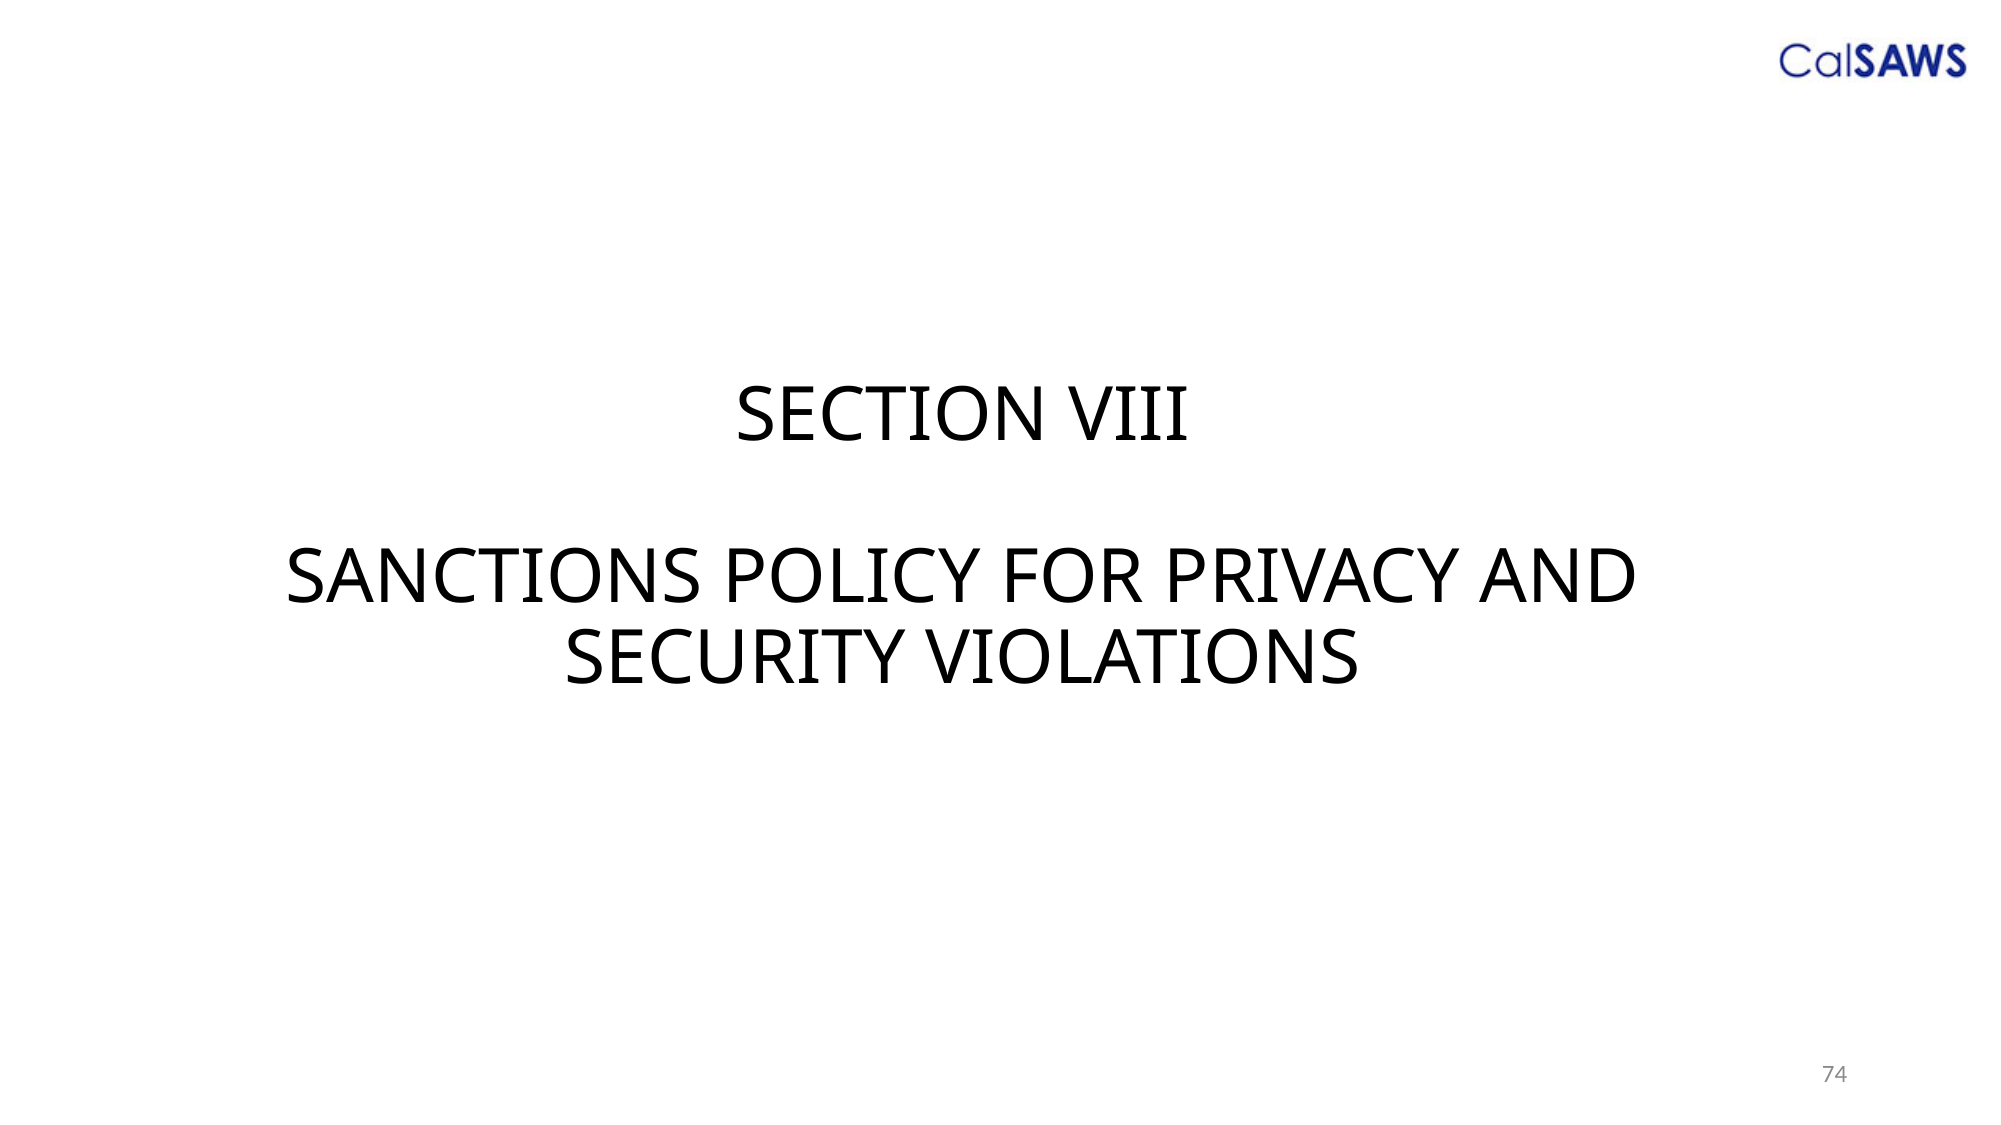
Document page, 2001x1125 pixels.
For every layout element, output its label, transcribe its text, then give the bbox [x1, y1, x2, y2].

title SECTION VIII SANCTIONS POLICY FOR PRIVACY AND SECURITY VIOLATIONS [212, 318, 1713, 708]
slide_number 74 [1412, 1042, 1863, 1103]
picture [1779, 37, 1968, 83]
